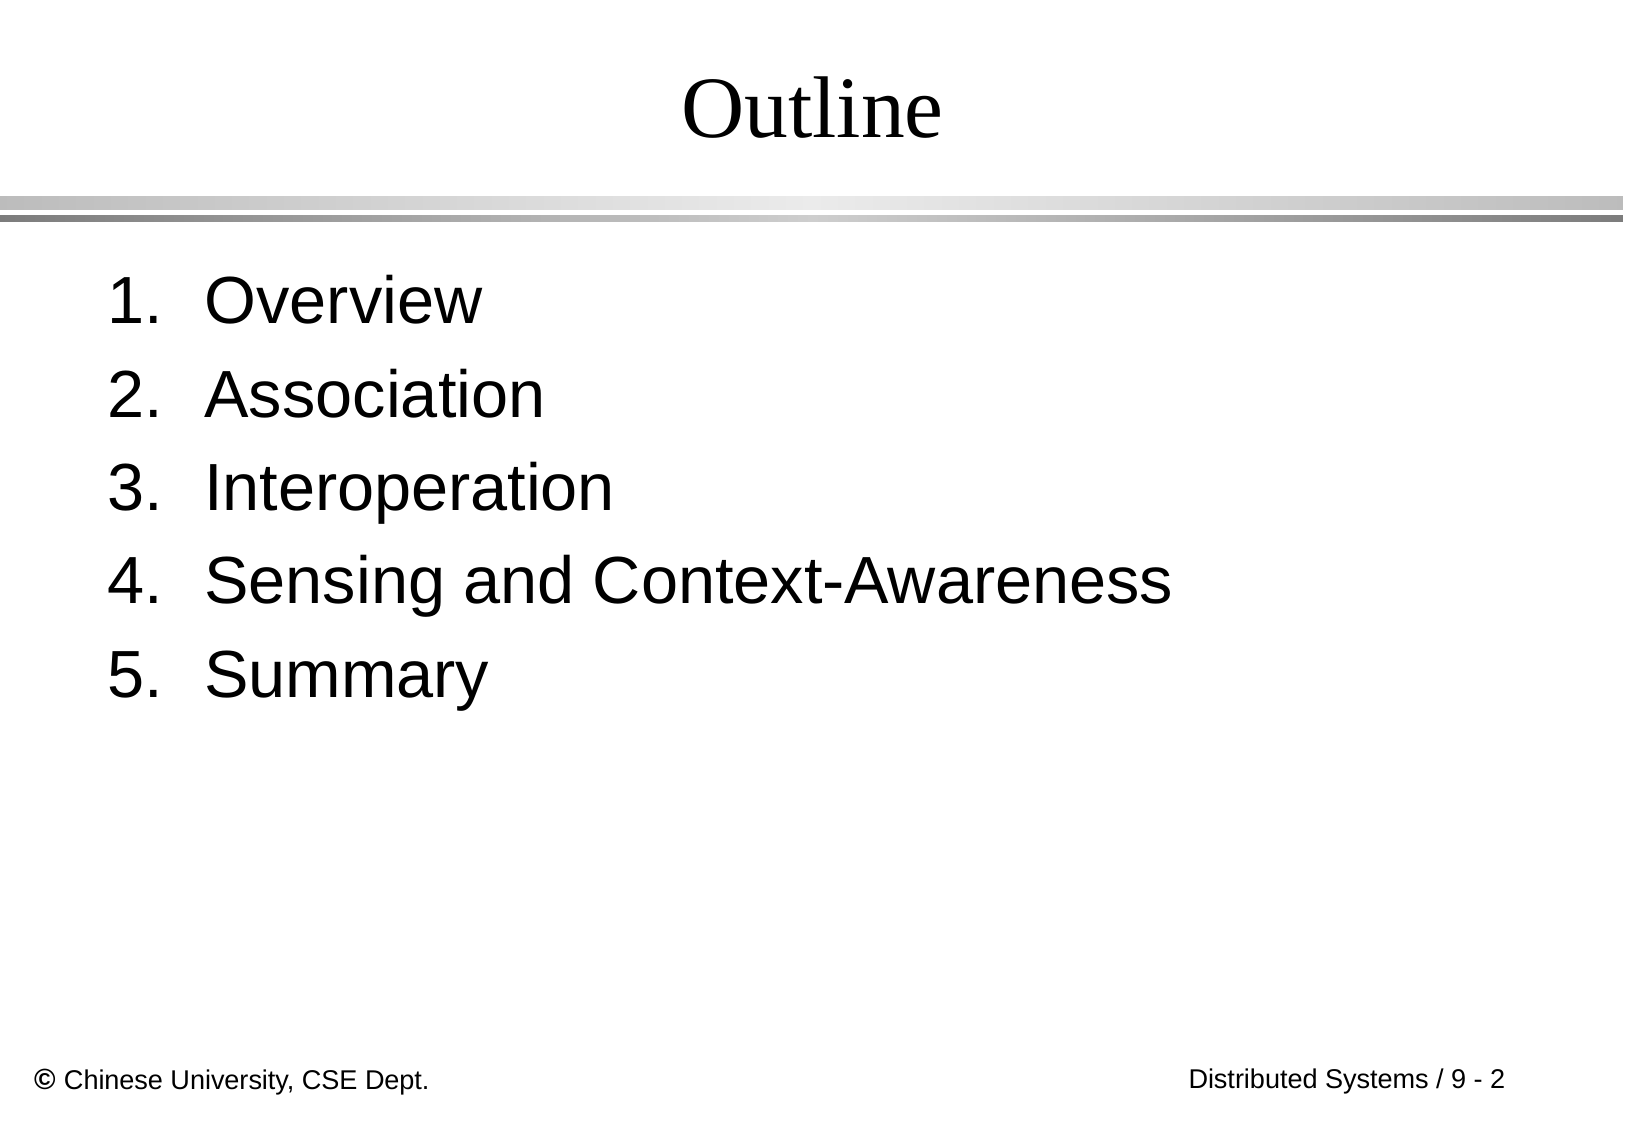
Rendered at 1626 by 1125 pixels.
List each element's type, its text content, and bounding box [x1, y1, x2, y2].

list Overview Association Interoperation Sensing and Context-Awareness Summary [92, 249, 1506, 1038]
title Outline [49, 62, 1576, 163]
